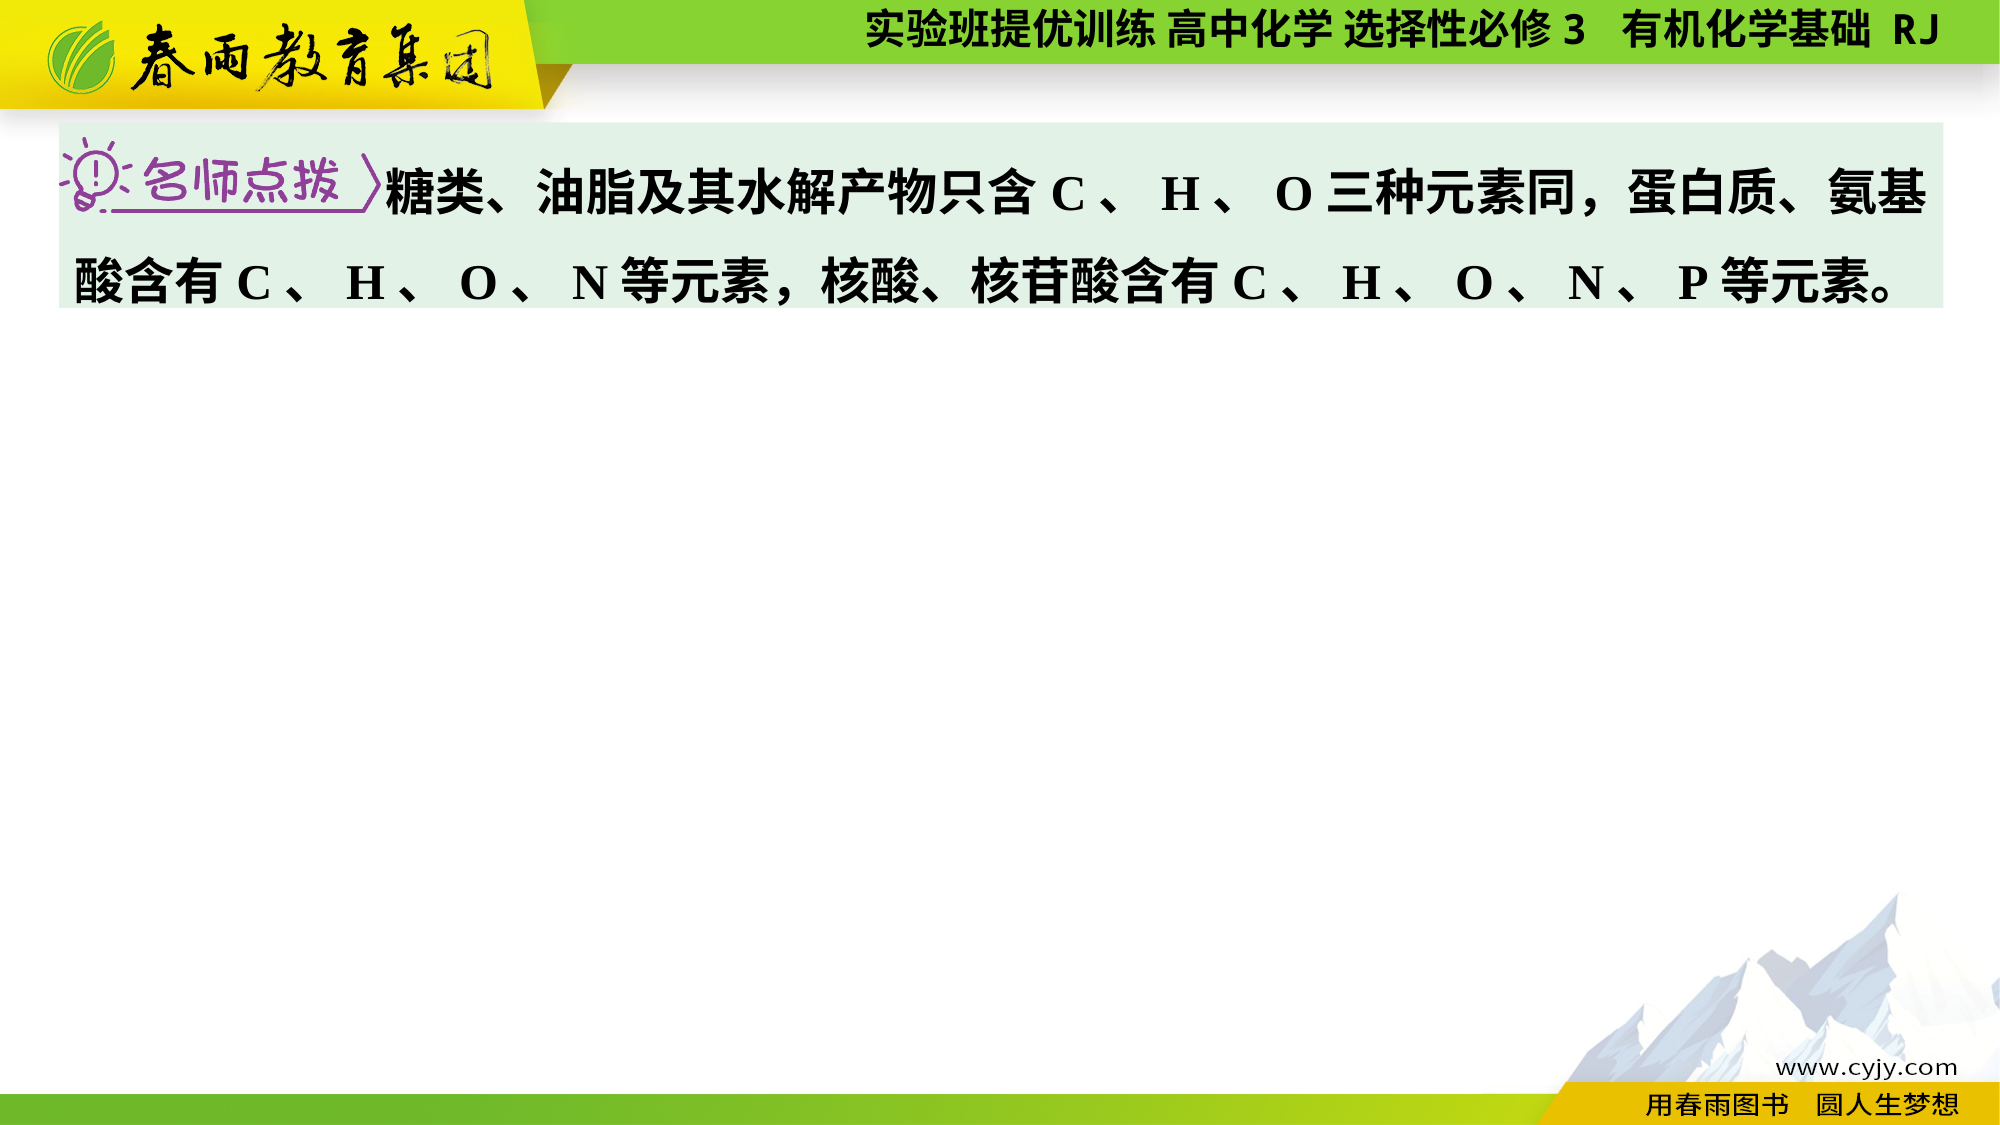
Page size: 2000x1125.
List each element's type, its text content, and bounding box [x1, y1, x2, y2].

picture [0, 0, 2000, 1125]
list 糖类、油脂及其水解产物只含C、H、O三种元素同，蛋白质、氨基酸含有C、H、O、N等元素，核酸、核苷酸含有C、H、O、N、P等元素。 [59, 122, 1944, 308]
